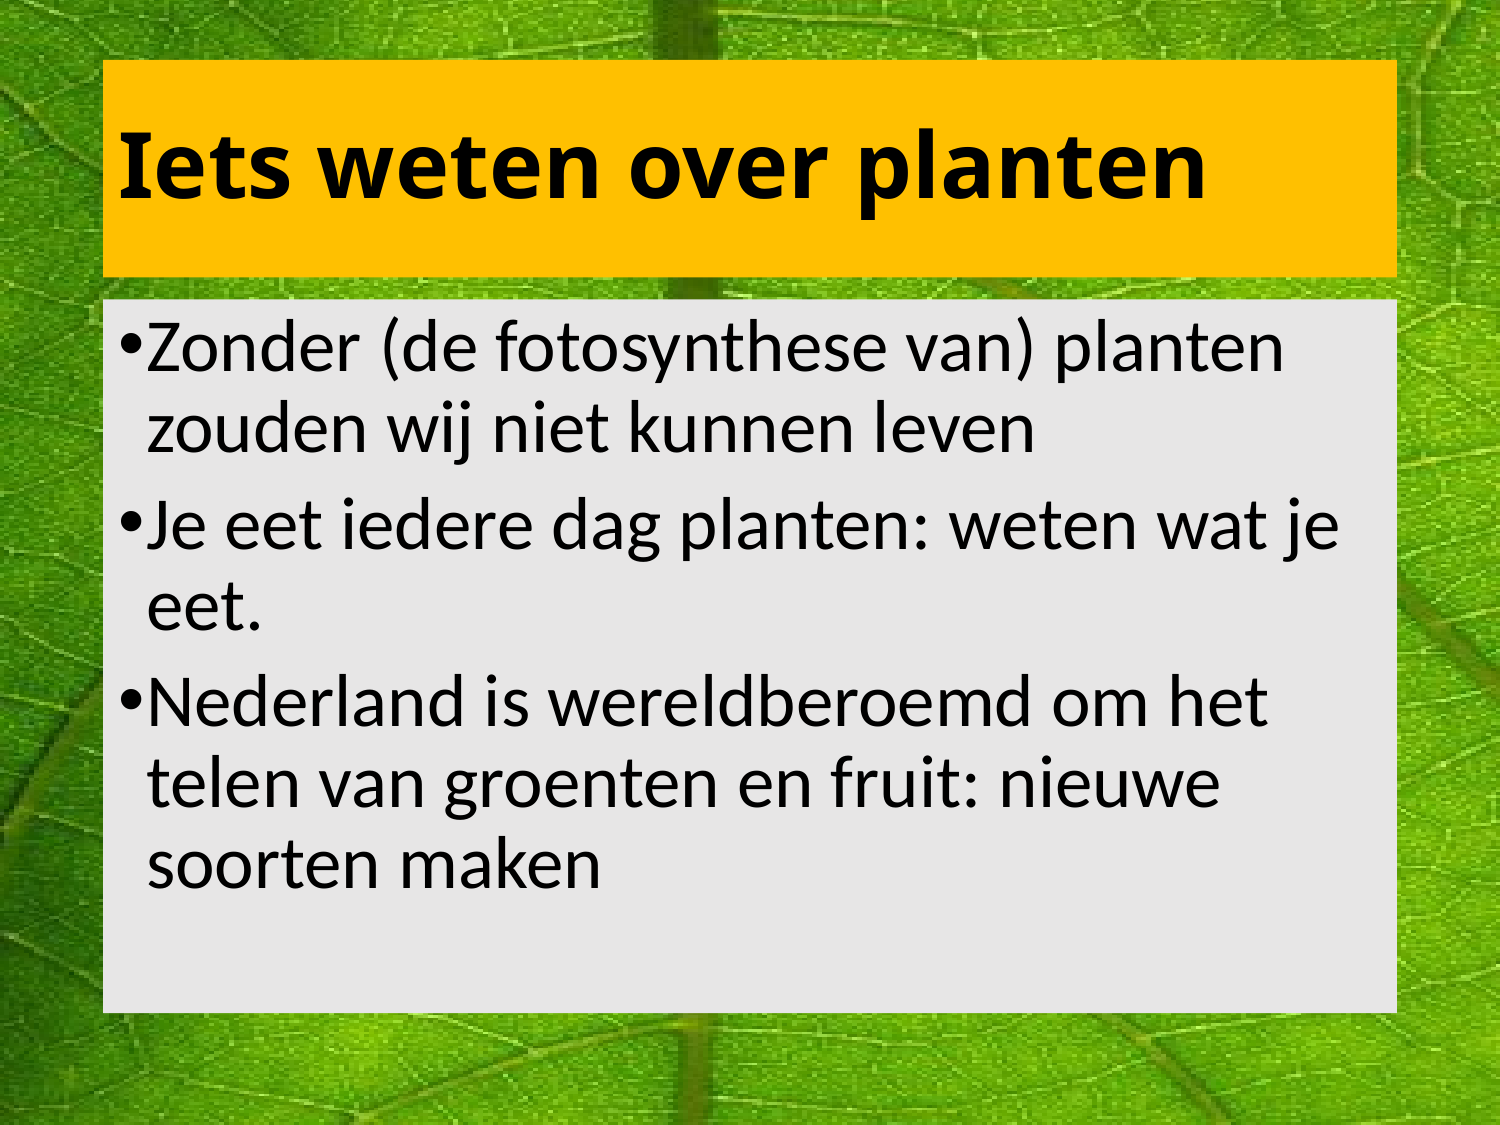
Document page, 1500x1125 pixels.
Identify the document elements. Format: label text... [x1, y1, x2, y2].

picture [0, 0, 1500, 1125]
title Iets weten over planten [103, 59, 1397, 278]
list Zonder (de fotosynthese van) planten zouden wij niet kunnen leven Je eet iedere dag planten: weten wat je eet. Nederland is wereldberoemd om het telen van groenten en fruit: nieuwe soorten maken [103, 299, 1397, 1014]
